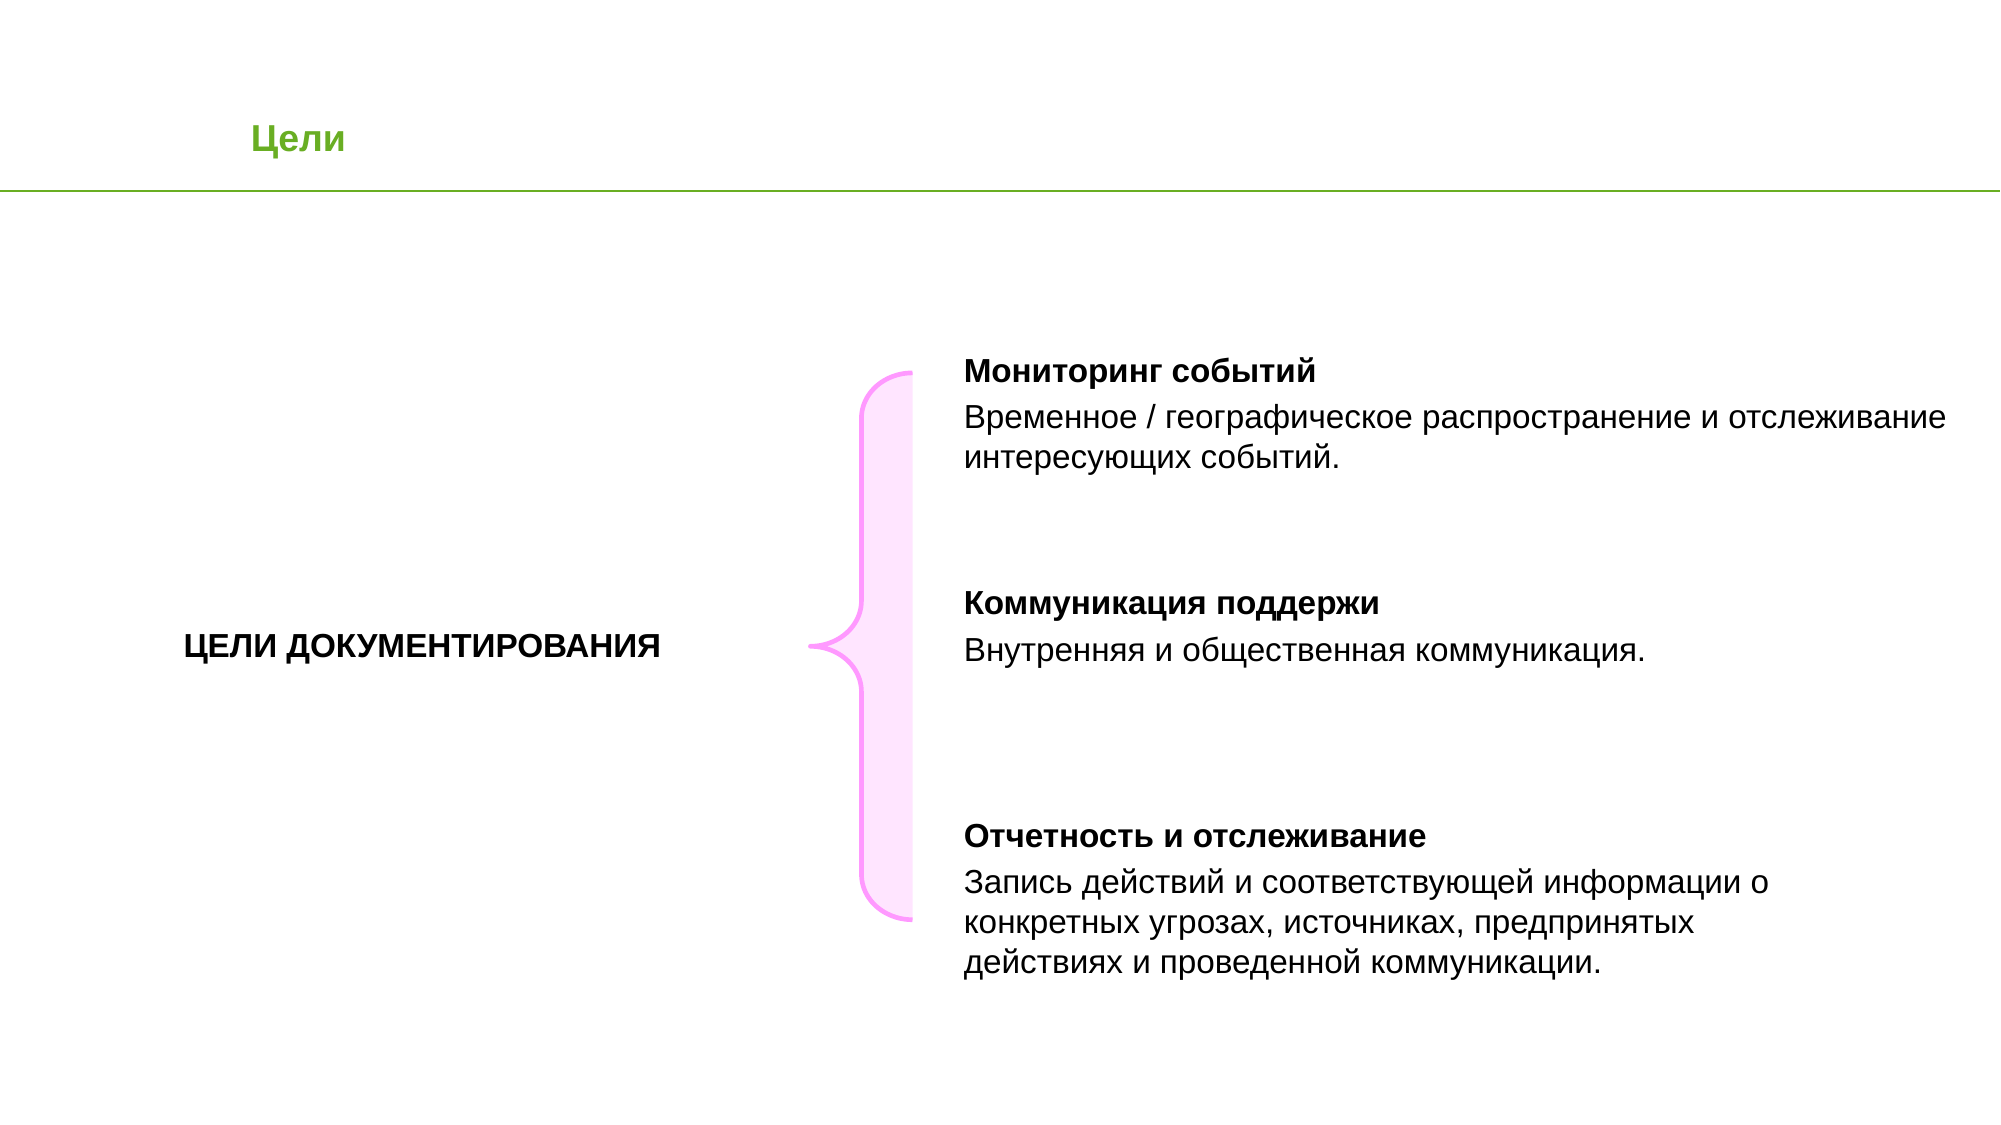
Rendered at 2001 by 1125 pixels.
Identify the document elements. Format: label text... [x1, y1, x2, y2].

text_box Мониторинг событий Временное / географическое распространение и отслеживание интересующих событий. [948, 341, 1965, 483]
text_box [810, 372, 913, 920]
text_box Коммуникация поддержи Внутренняя и общественная коммуникация. [948, 574, 1664, 676]
text_box Цели [236, 106, 1437, 167]
text_box Отчетность и отслеживание Запись действий и соответствующей информации о конкретных угрозах, источниках, предпринятых действиях и проведенной коммуникации. [948, 806, 1839, 988]
text_box ЦЕЛИ ДОКУМЕНТИРОВАНИЯ [168, 616, 774, 671]
